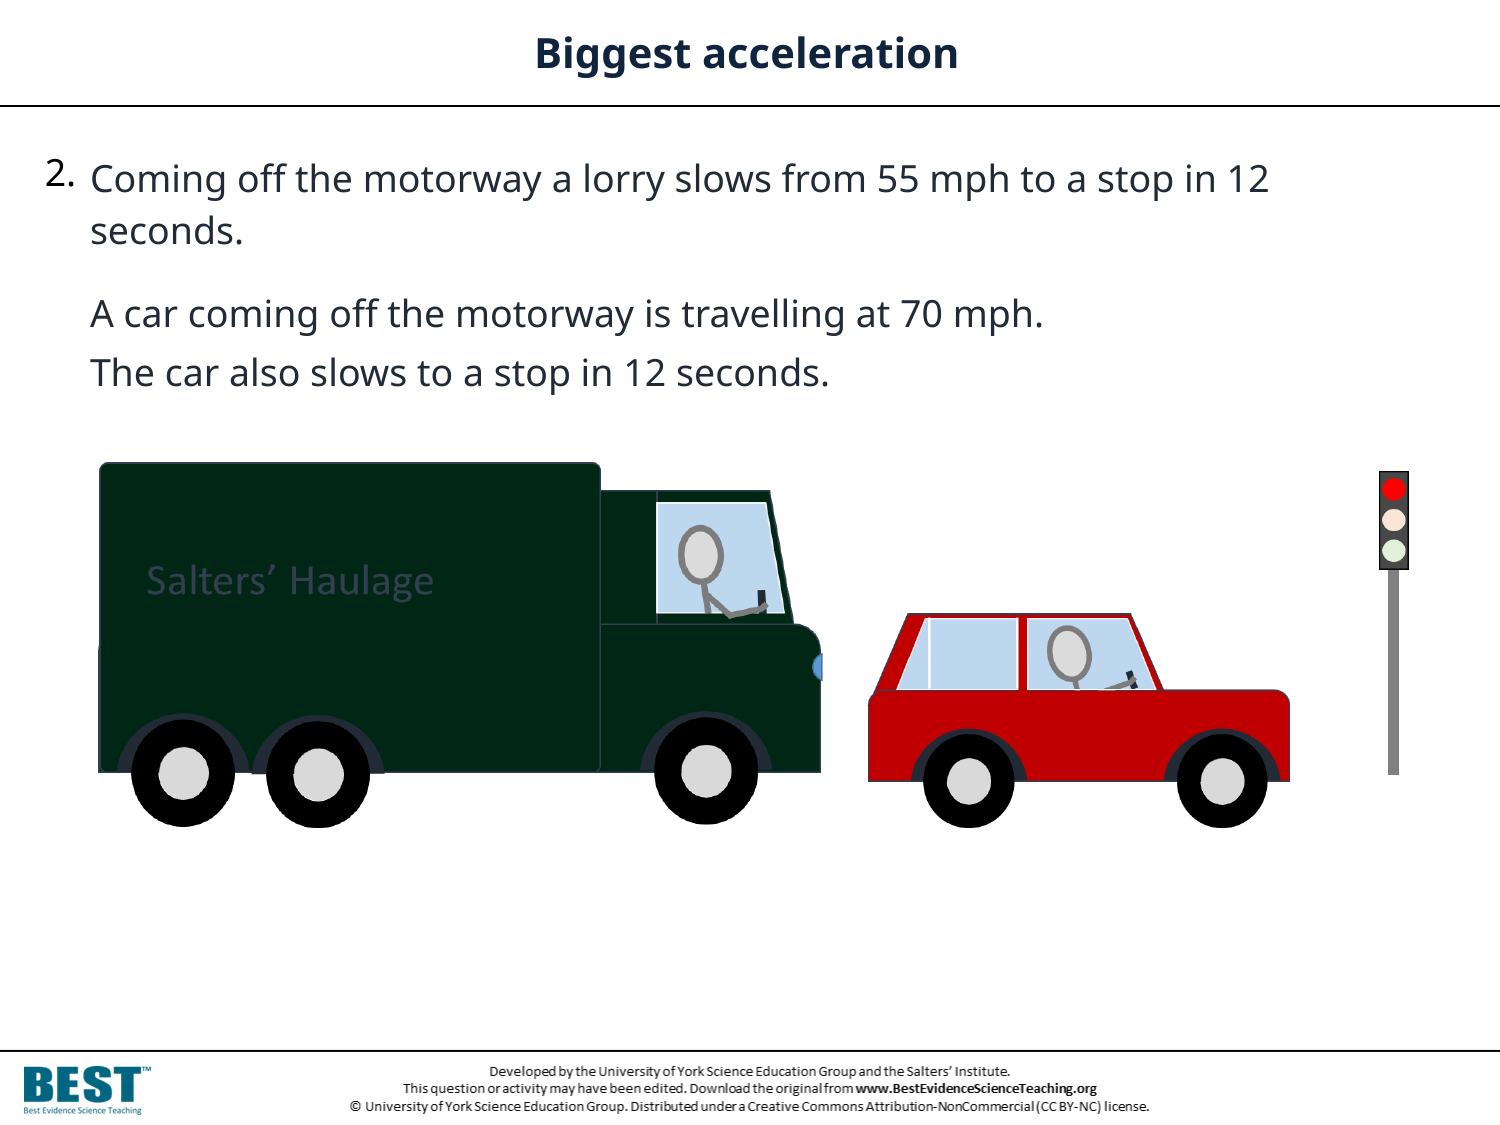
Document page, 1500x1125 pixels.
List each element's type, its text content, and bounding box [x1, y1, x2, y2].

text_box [98, 462, 1410, 828]
text_box Biggest acceleration [23, 4, 1471, 99]
picture [0, 105, 1500, 1125]
